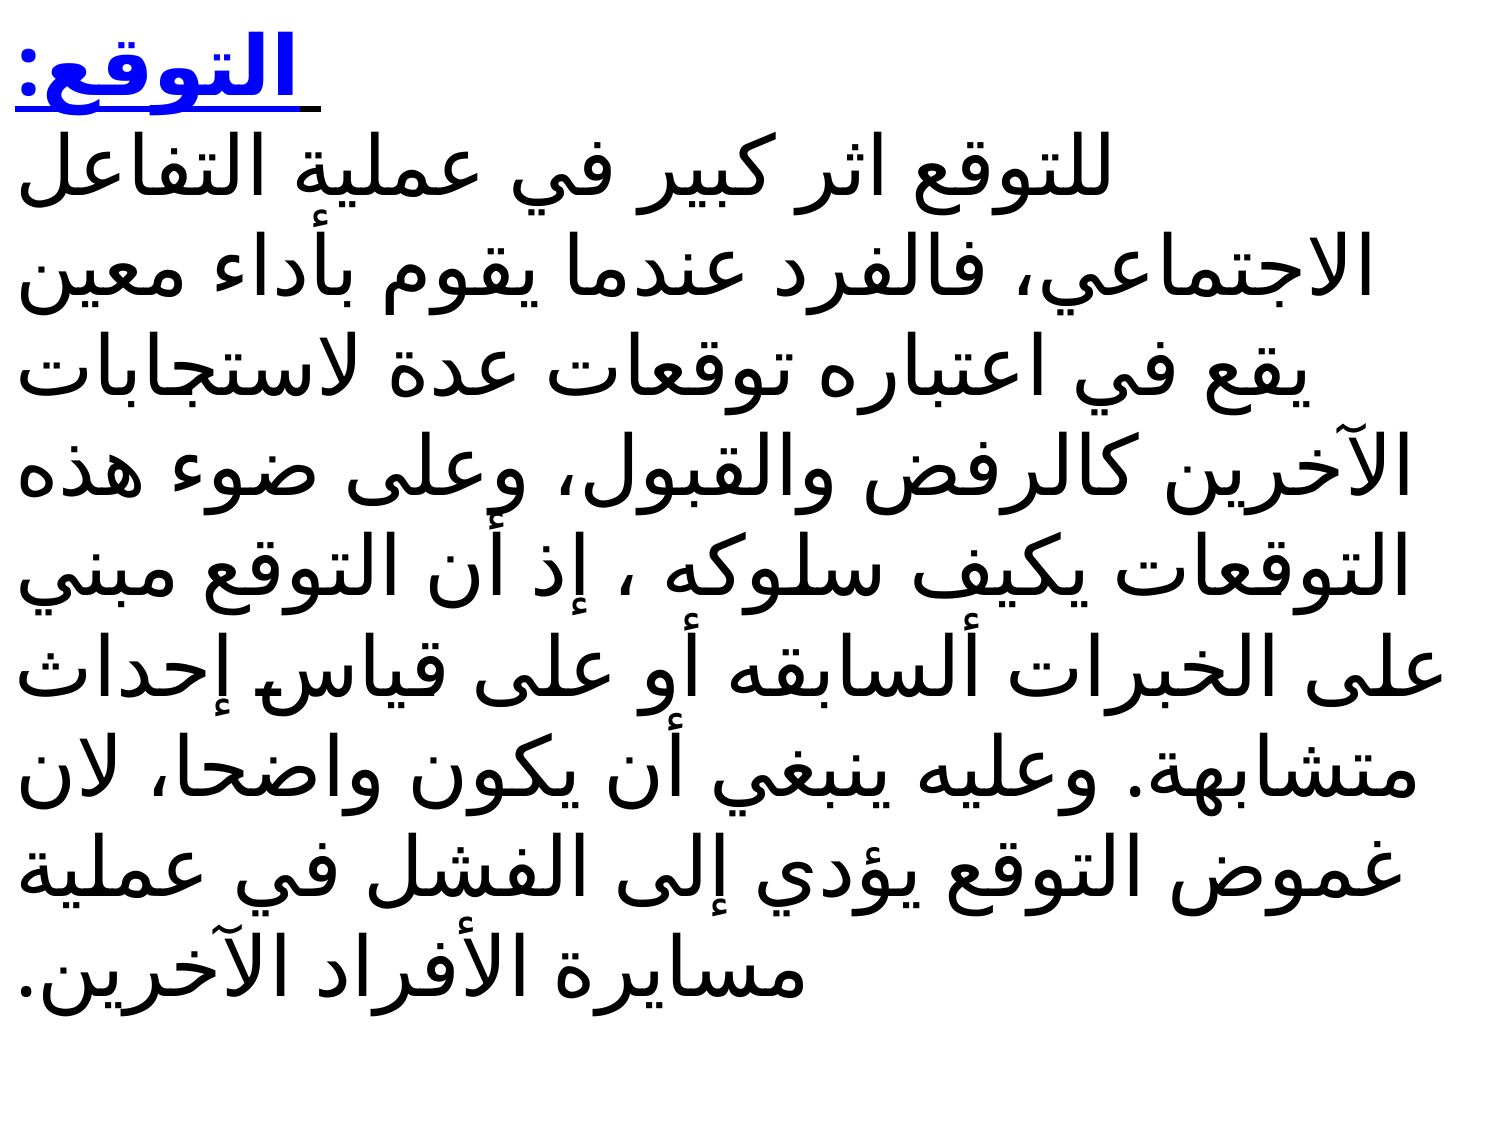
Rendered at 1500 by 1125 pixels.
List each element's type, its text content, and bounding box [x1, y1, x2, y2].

title التوقع: للتوقع اثر كبير في عملية التفاعل الاجتماعي، فالفرد عندما يقوم بأداء معين يقع في اعتباره توقعات عدة لاستجابات الآخرين كالرفض والقبول، وعلى ضوء هذه التوقعات يكيف سلوكه ، إذ أن التوقع مبني على الخبرات ألسابقه أو على قياس إحداث متشابهة. وعليه ينبغي أن يكون واضحا، لان غموض التوقع يؤدي إلى الفشل في عملية مسايرة الأفراد الآخرين. [0, 0, 1500, 1125]
